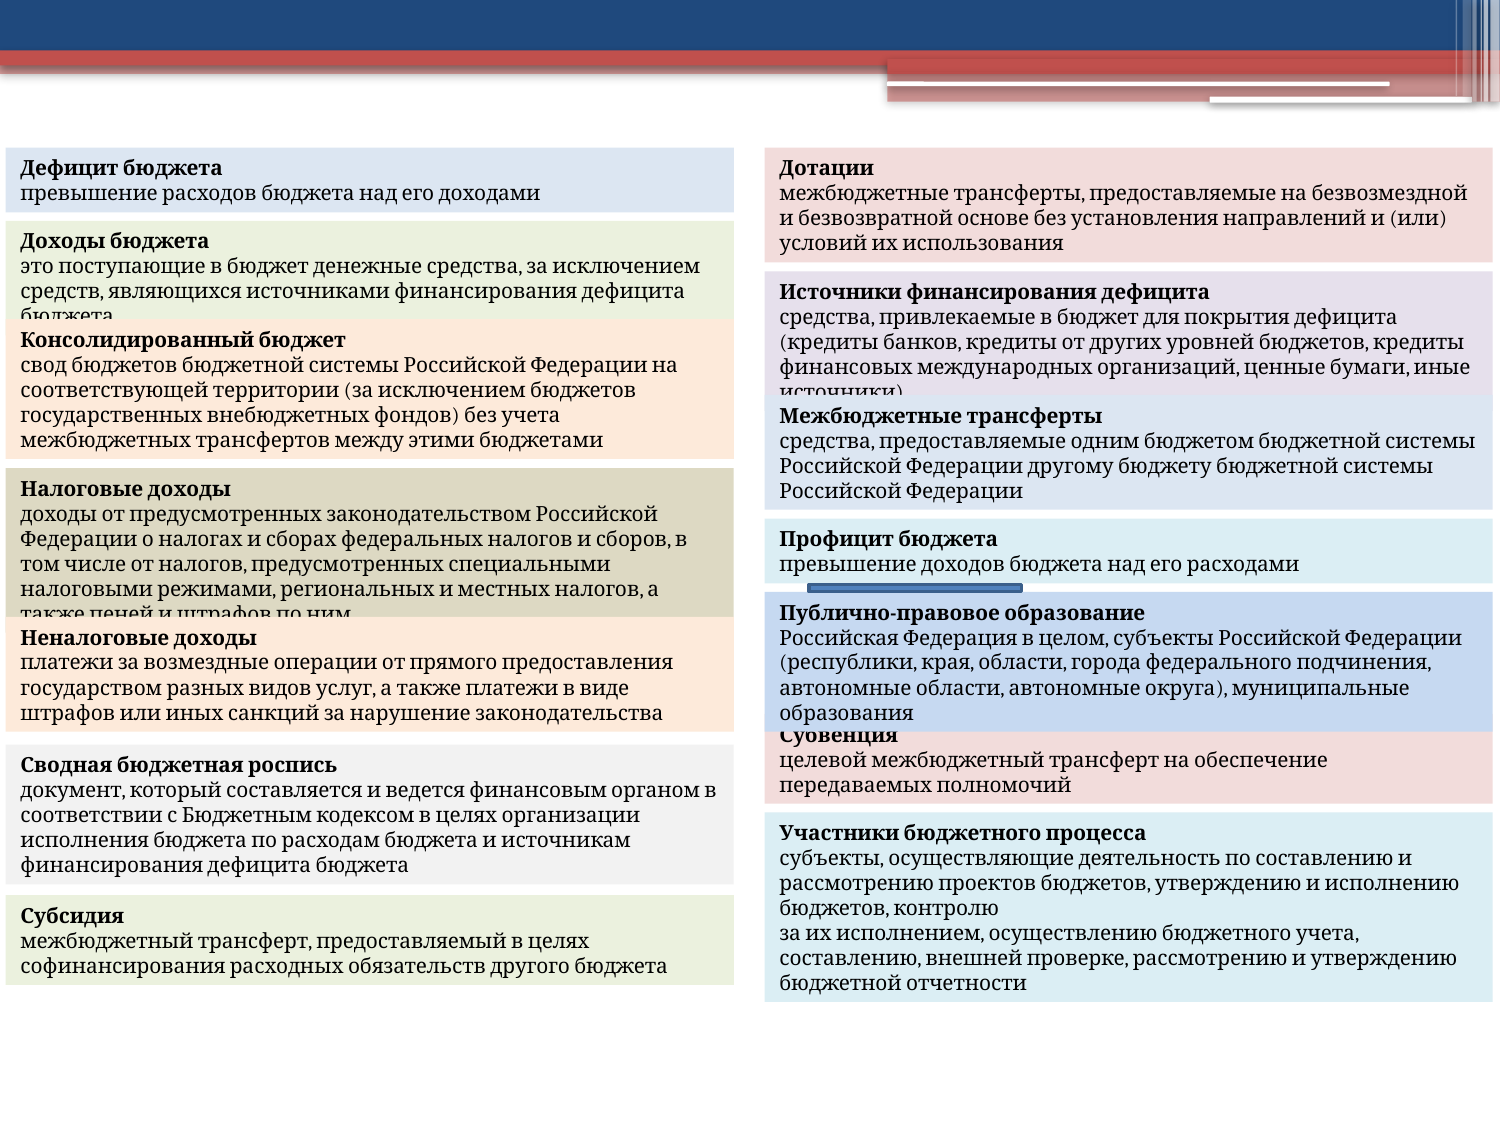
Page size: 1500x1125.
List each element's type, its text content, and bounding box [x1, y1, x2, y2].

text_box Источники финансирования дефицита средства, привлекаемые в бюджет для покрытия дефицита (кредиты банков, кредиты от других уровней бюджетов, кредиты финансовых международных организаций, ценные бумаги, иные источники) [764, 271, 1493, 394]
text_box Участники бюджетного процесса субъекты, осуществляющие деятельность по составлению и рассмотрению проектов бюджетов, утверждению и исполнению бюджетов, контролю за их исполнением, осуществлению бюджетного учета, составлению, внешней проверке, рассмотрению и утверждению бюджетной отчетности [764, 812, 1493, 1002]
text_box Неналоговые доходы платежи за возмездные операции от прямого предоставления государством разных видов услуг, а также платежи в виде штрафов или иных санкций за нарушение законодательства [5, 616, 734, 732]
text_box Профицит бюджета превышение доходов бюджета над его расходами [764, 518, 1493, 584]
text_box Межбюджетные трансферты средства, предоставляемые одним бюджетом бюджетной системы Российской Федерации другому бюджету бюджетной системы Российской Федерации [764, 394, 1493, 510]
text_box Доходы бюджета это поступающие в бюджет денежные средства, за исключением средств, являющихся источниками финансирования дефицита бюджета [5, 220, 734, 319]
text_box Налоговые доходы доходы от предусмотренных законодательством Российской Федерации о налогах и сборах федеральных налогов и сборов, в том числе от налогов, предусмотренных специальными налоговыми режимами, региональных и местных налогов, а также пеней и штрафов по ним [5, 468, 734, 616]
text_box Дефицит бюджета превышение расходов бюджета над его доходами [5, 147, 734, 213]
text_box Публично-правовое образование Российская Федерация в целом, субъекты Российской Федерации (республики, края, области, города федерального подчинения, автономные области, автономные округа), муниципальные образования [764, 591, 1493, 732]
text_box Сводная бюджетная роспись документ, который составляется и ведется финансовым органом в соответствии с Бюджетным кодексом в целях организации исполнения бюджета по расходам бюджета и источникам финансирования дефицита бюджета [5, 744, 734, 885]
text_box Дотации межбюджетные трансферты, предоставляемые на безвозмездной и безвозвратной основе без установления направлений и (или) условий их использования [764, 147, 1493, 263]
text_box [807, 583, 1023, 593]
text_box Консолидированный бюджет свод бюджетов бюджетной системы Российской Федерации на соответствующей территории (за исключением бюджетов государственных внебюджетных фондов) без учета межбюджетных трансфертов между этими бюджетами [5, 319, 734, 459]
text_box Субсидия межбюджетный трансферт, предоставляемый в целях софинансирования расходных обязательств другого бюджета [5, 895, 734, 985]
text_box Субвенция целевой межбюджетный трансферт на обеспечение передаваемых полномочий [764, 732, 1493, 804]
